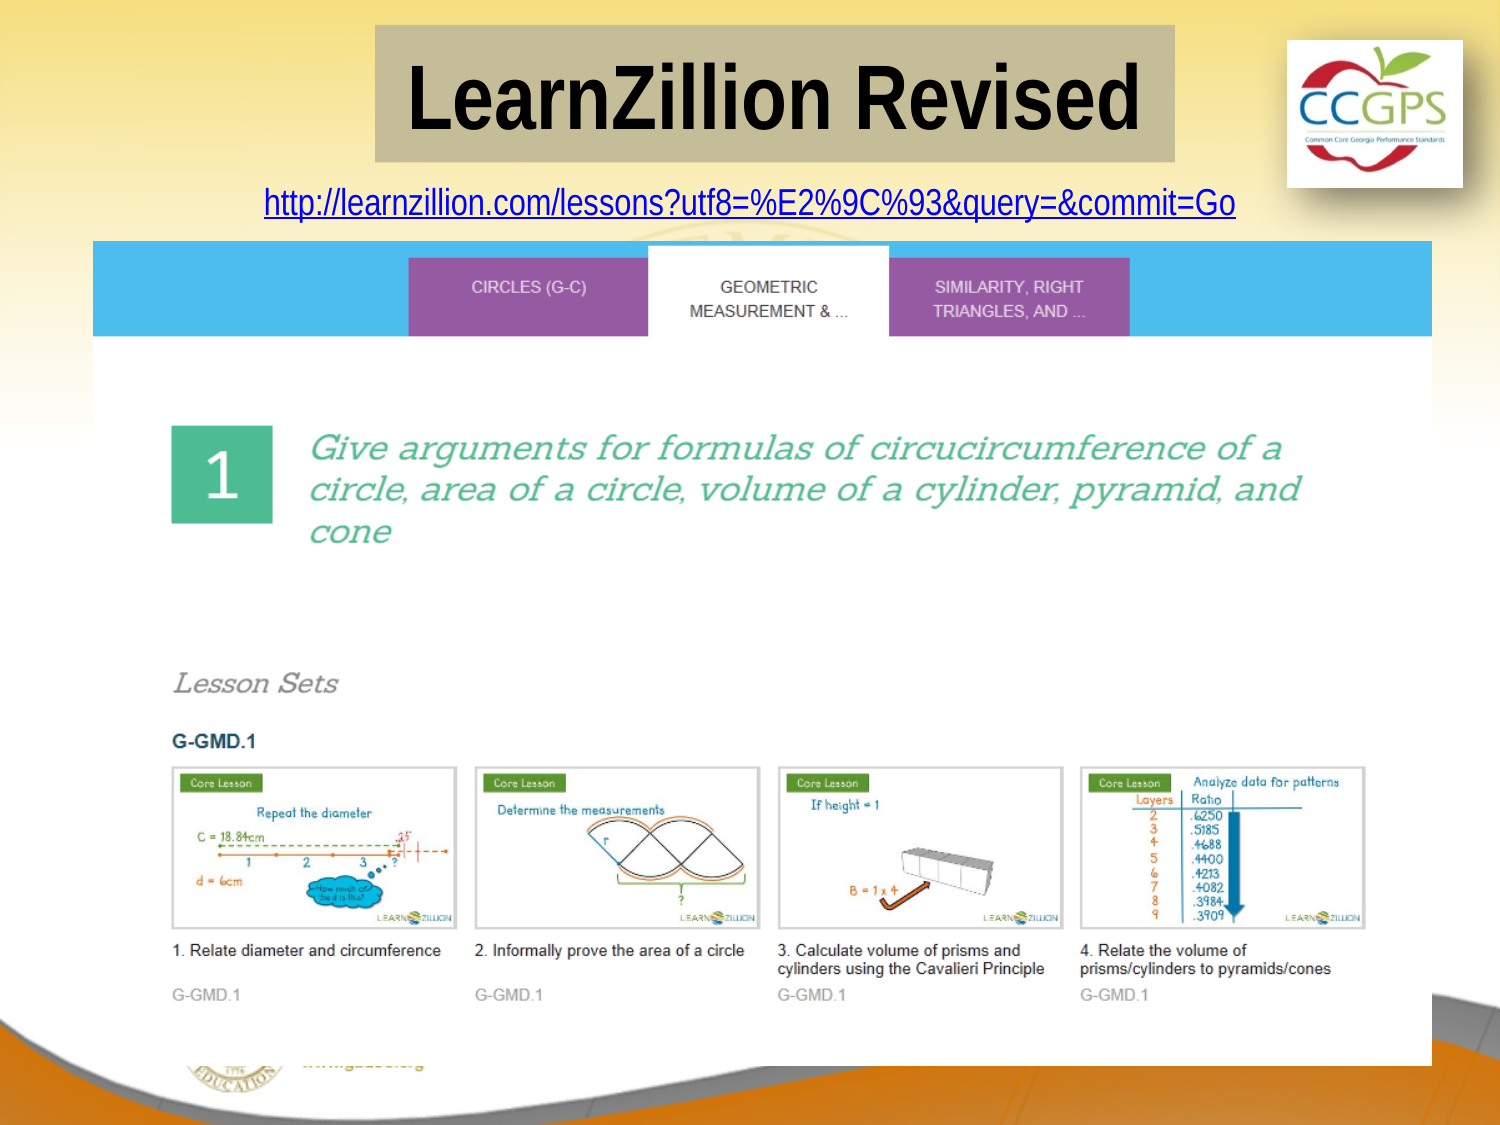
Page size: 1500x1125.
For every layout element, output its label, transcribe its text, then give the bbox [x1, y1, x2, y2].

text_box http://learnzillion.com/lessons?utf8=%E2%9C%93&query=&commit=Go [74, 164, 1425, 238]
picture [0, 0, 1500, 1125]
text_box LearnZillion Revised [375, 24, 1175, 163]
